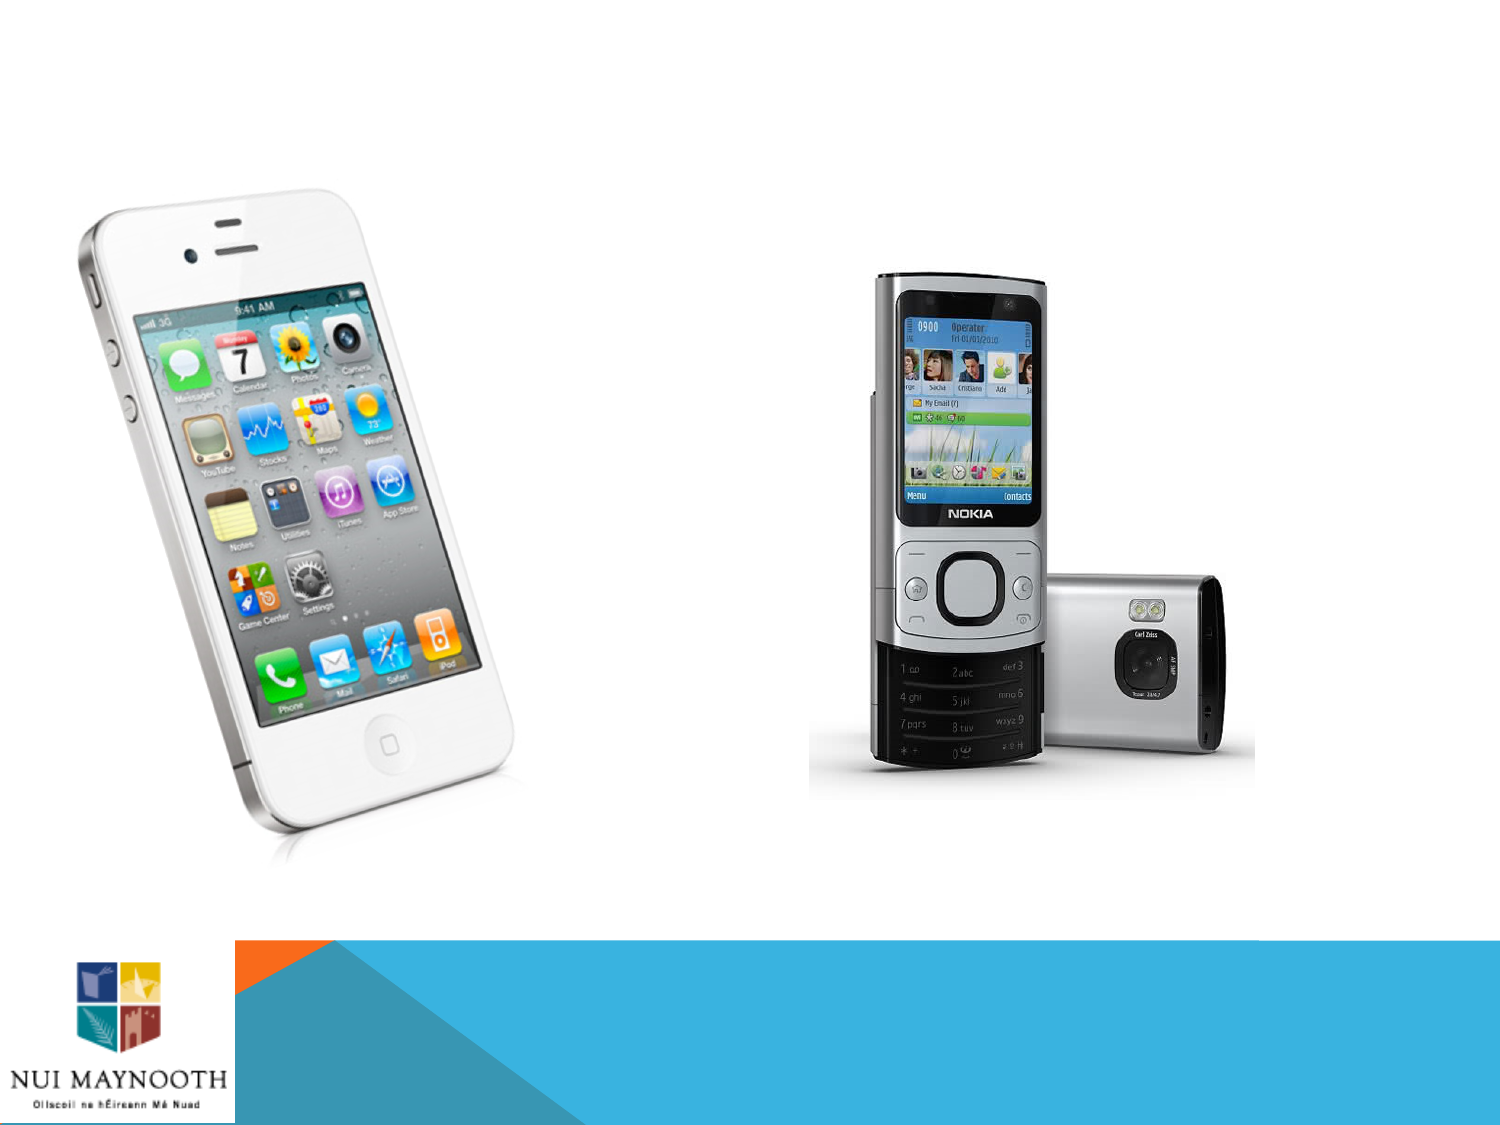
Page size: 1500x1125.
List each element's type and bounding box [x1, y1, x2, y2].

picture [0, 940, 235, 1123]
picture [808, 252, 1256, 800]
picture [66, 142, 542, 870]
